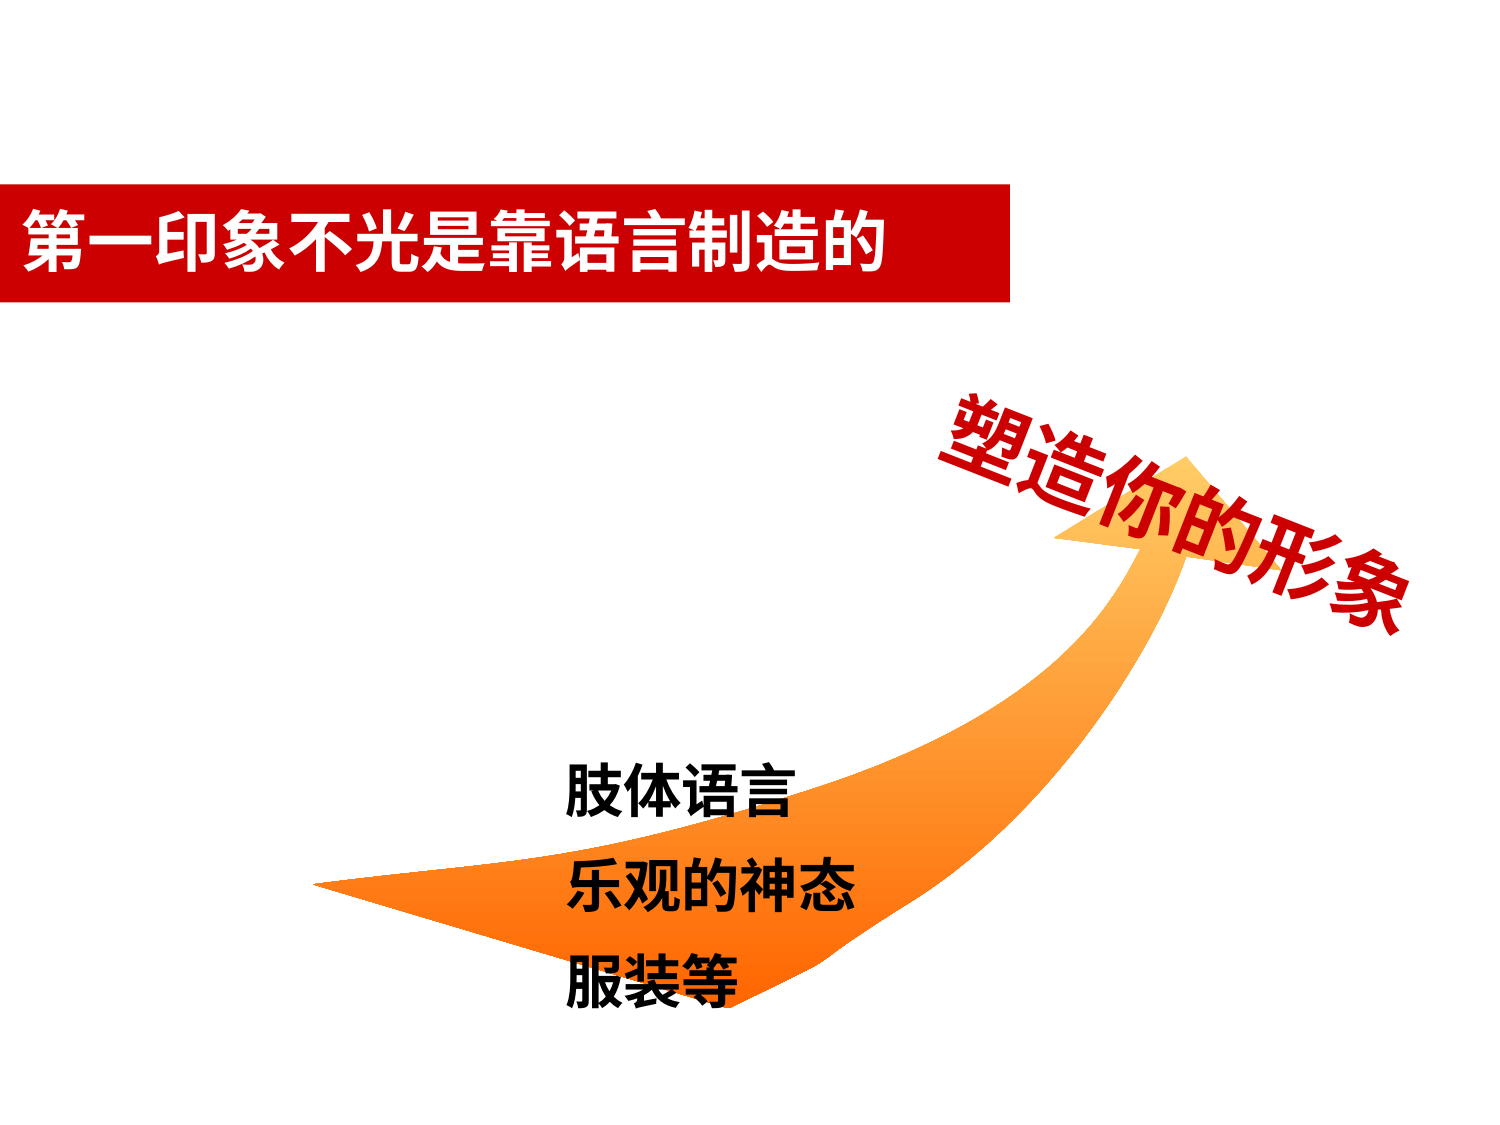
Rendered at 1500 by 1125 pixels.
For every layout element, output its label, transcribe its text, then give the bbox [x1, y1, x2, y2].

text_box [0, 184, 5, 303]
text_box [549, 746, 873, 1024]
text_box [312, 856, 544, 954]
text_box [877, 558, 1180, 924]
text_box [1054, 530, 1099, 544]
text_box 塑造你的形象 [914, 363, 1449, 664]
text_box 第一印象不光是靠语言制造的 [5, 177, 1010, 303]
